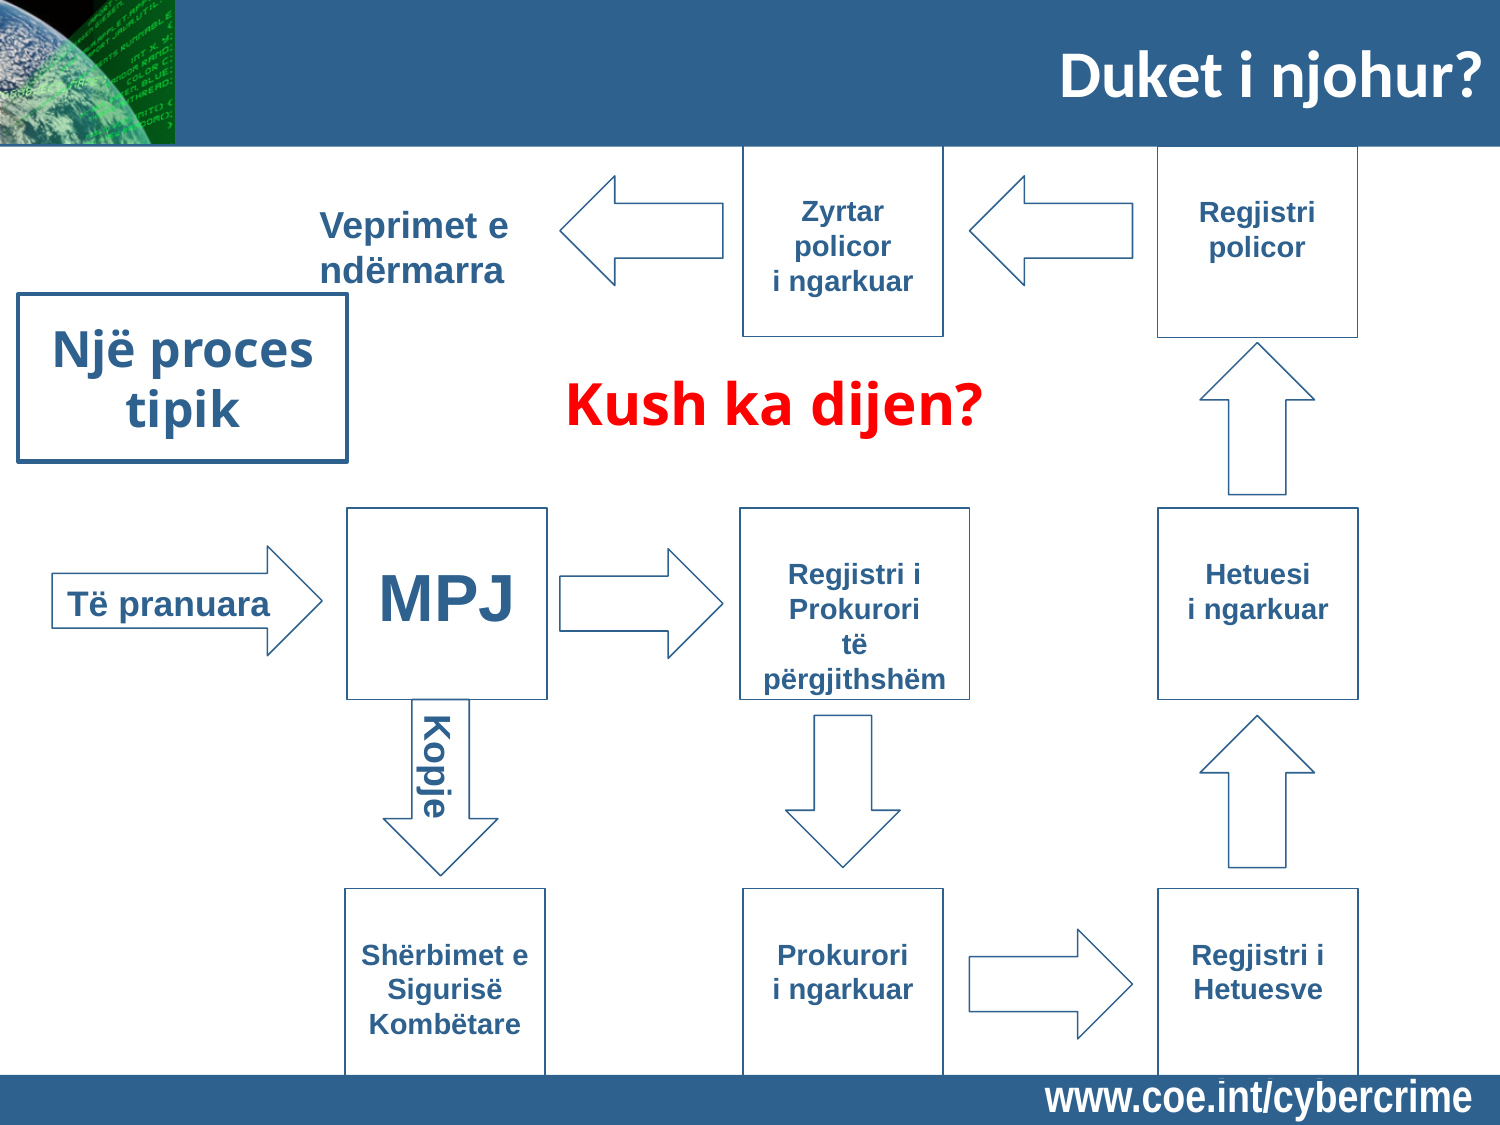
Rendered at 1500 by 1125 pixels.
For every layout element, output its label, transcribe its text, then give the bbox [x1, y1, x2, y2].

picture [0, 0, 175, 144]
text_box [17, 140, 1359, 1081]
text_box Duket i njohur? [179, 0, 1500, 149]
text_box [0, 1073, 1030, 1125]
text_box www.coe.int/cybercrime [1030, 1059, 1500, 1125]
